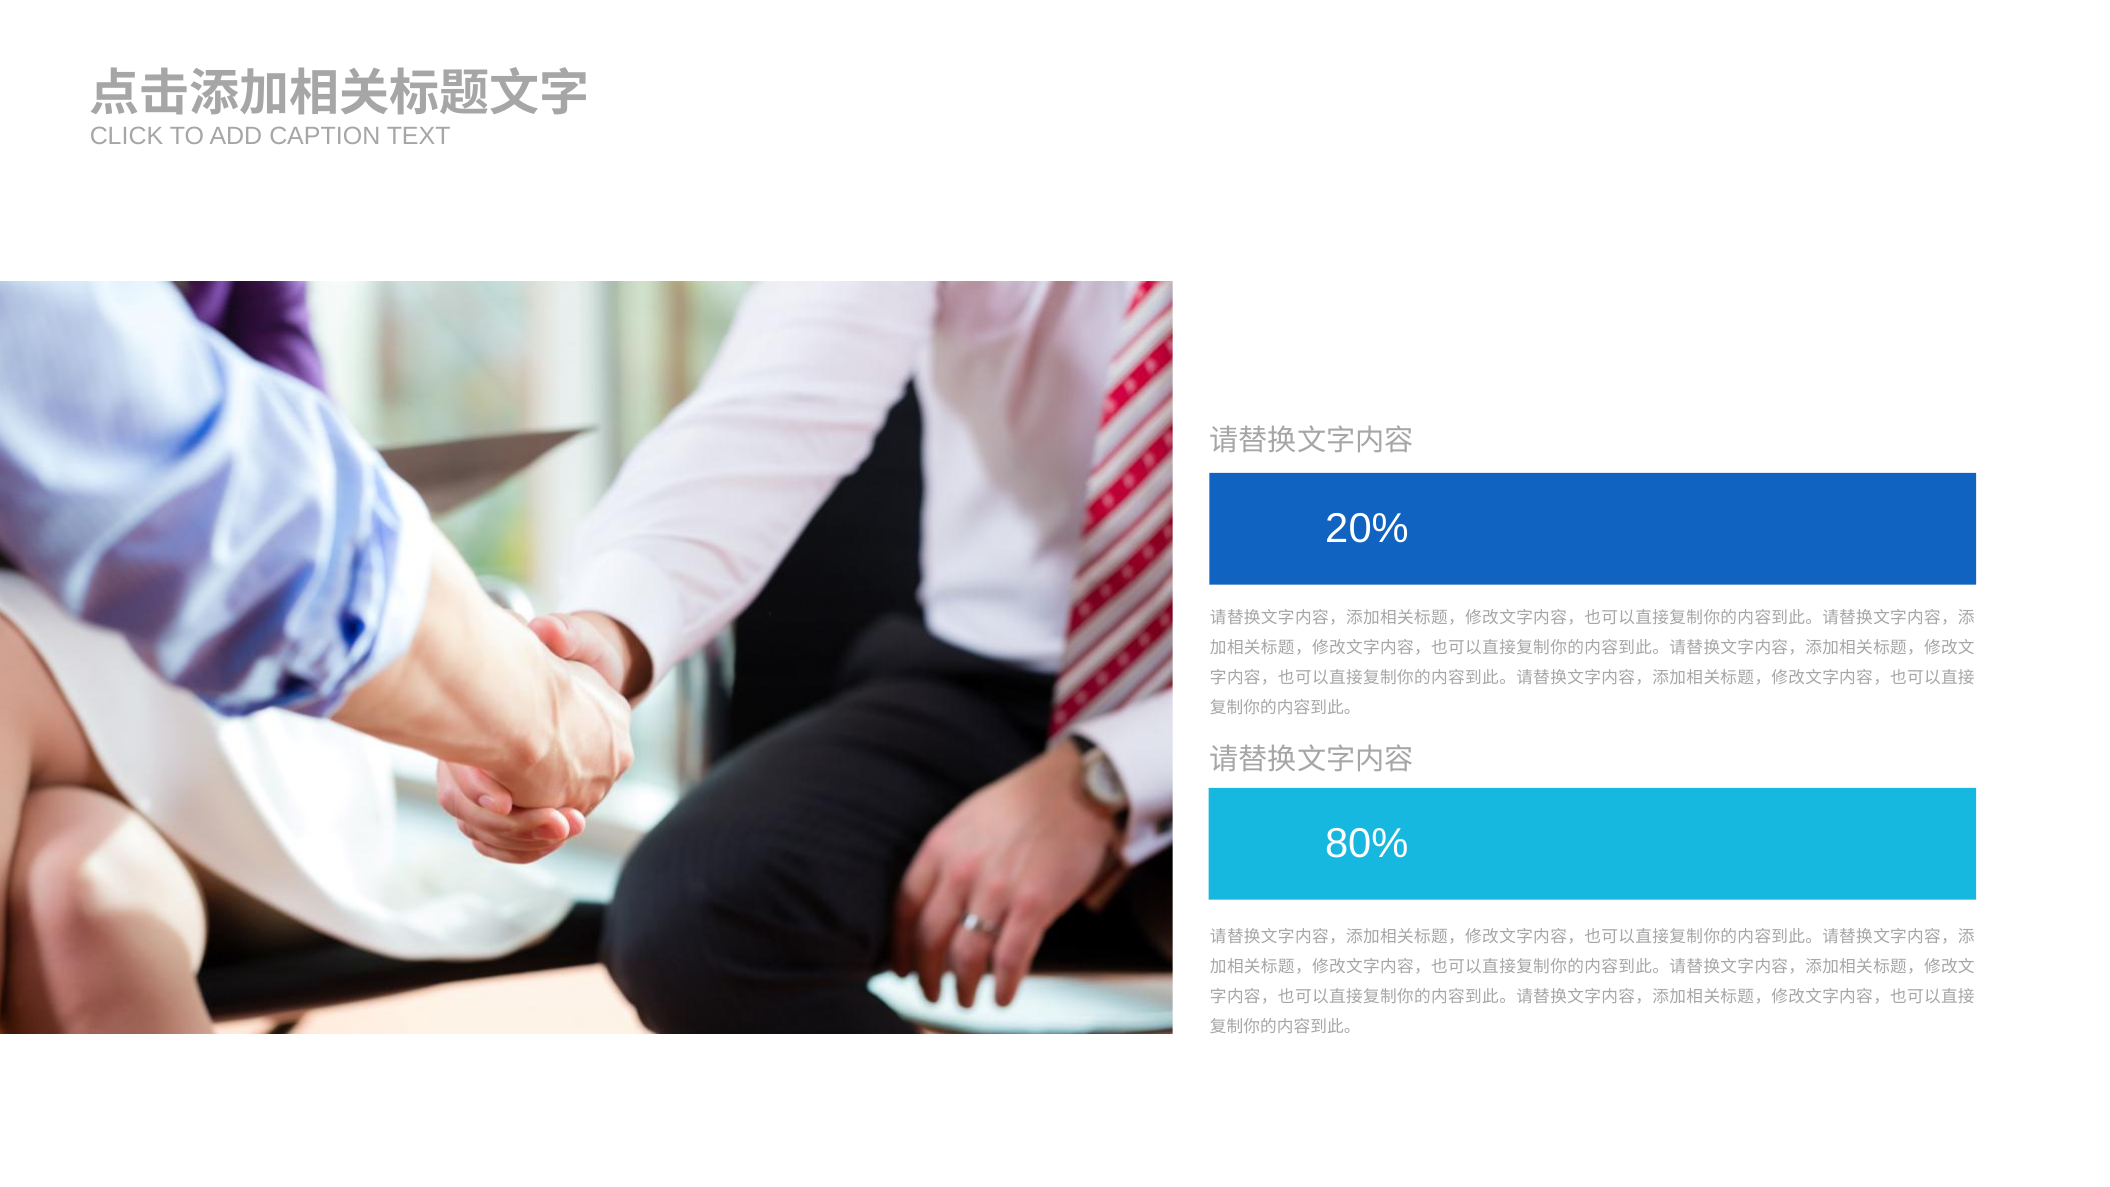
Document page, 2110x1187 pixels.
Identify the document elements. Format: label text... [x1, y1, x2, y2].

text_box CLICK TO ADD CAPTION TEXT [89, 119, 524, 150]
text_box 点击添加相关标题文字 [89, 60, 618, 121]
text_box [1208, 472, 1977, 586]
text_box [1208, 787, 1977, 901]
text_box 请替换文字内容 [1209, 421, 1458, 457]
text_box 请替换文字内容 [1209, 740, 1458, 776]
text_box [0, 281, 1174, 1035]
text_box 请替换文字内容，添加相关标题，修改文字内容，也可以直接复制你的内容到此。请替换文字内容，添加相关标题，修改文字内容，也可以直接复制你的内容到此。请替换文字内容，添加相关标题，修改文字内容，也可以直接复制你的内容到此。请替换文字内容，添加相关标题，修改文字内容，也可以直接复制你的内容到此。 [1210, 597, 1976, 717]
text_box 20% [1302, 501, 1431, 552]
text_box 80% [1313, 816, 1420, 867]
text_box 请替换文字内容，添加相关标题，修改文字内容，也可以直接复制你的内容到此。请替换文字内容，添加相关标题，修改文字内容，也可以直接复制你的内容到此。请替换文字内容，添加相关标题，修改文字内容，也可以直接复制你的内容到此。请替换文字内容，添加相关标题，修改文字内容，也可以直接复制你的内容到此。 [1210, 915, 1976, 1036]
